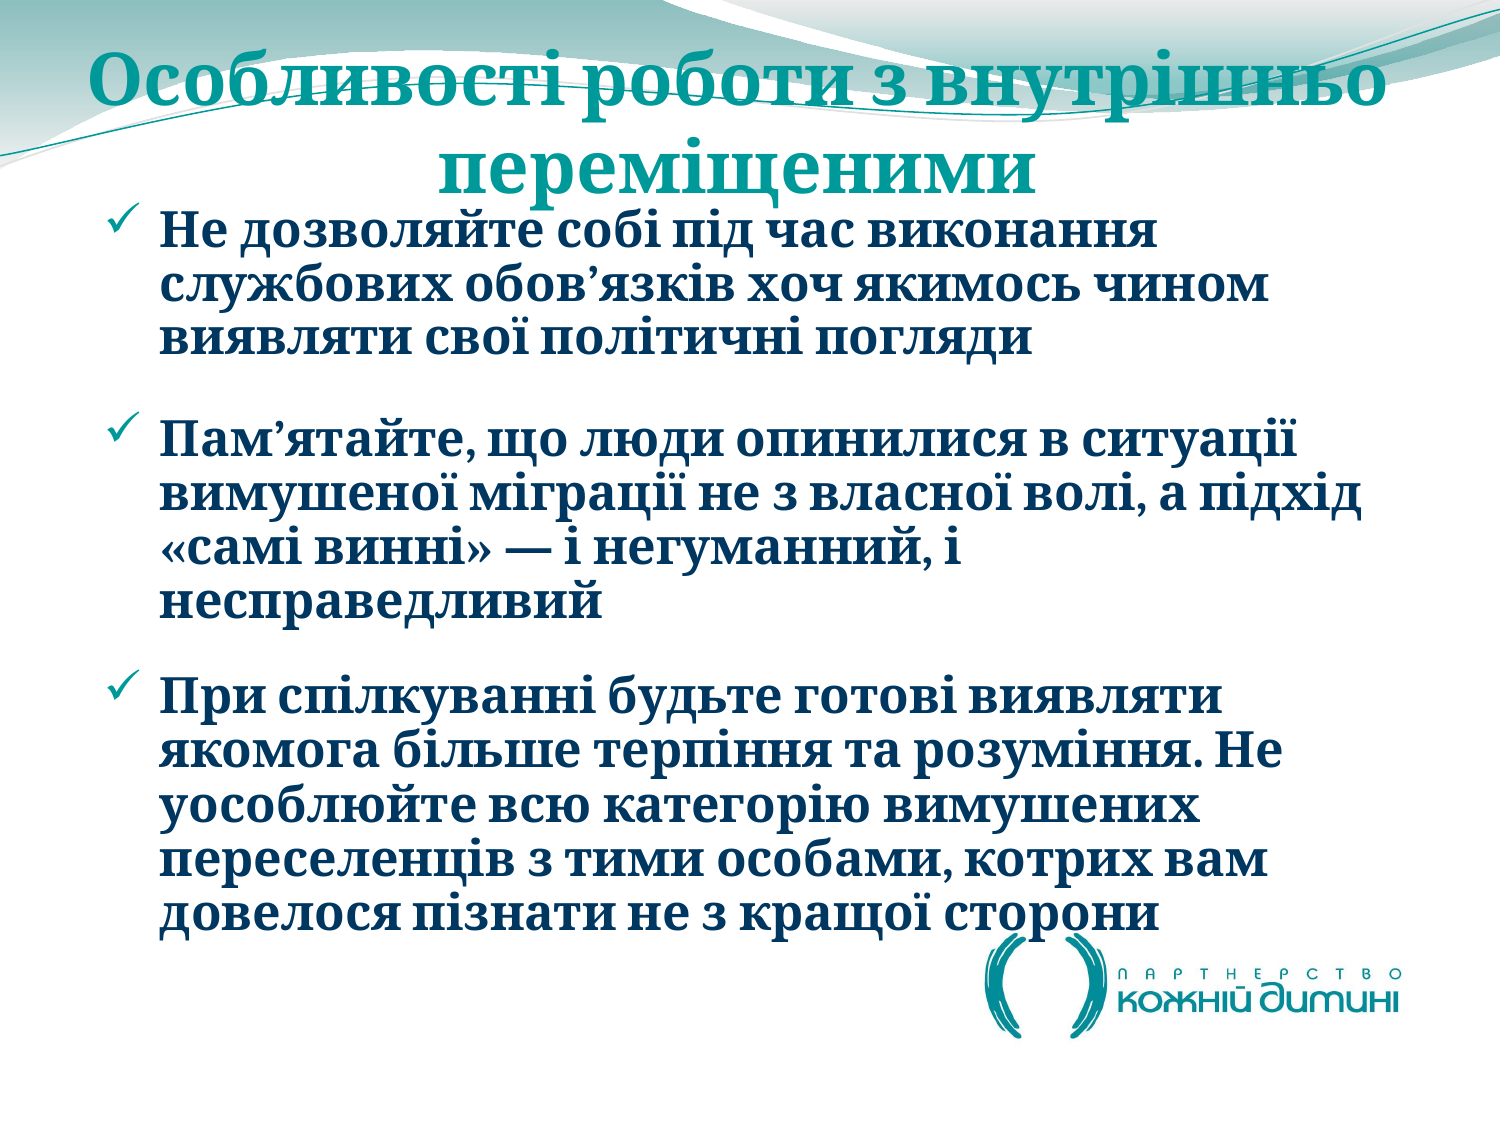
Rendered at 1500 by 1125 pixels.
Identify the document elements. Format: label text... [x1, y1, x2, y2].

picture [939, 893, 1441, 1083]
title Особливості роботи з внутрішньо переміщеними [40, 54, 1436, 209]
list Не дозволяйте собі під час виконання службових обов’язків хоч якимось чином виявляти свої політичні погляди Пам’ятайте, що люди опинилися в ситуації вимушеної міграції не з власної волі, а підхід «самі винні» — і негуманний, і несправедливий При спілкуванні будьте готові виявляти якомога більше терпіння та розуміння. Не уособлюйте всю категорію вимушених переселенців з тими особами, котрих вам довелося пізнати не з кращої сторони [88, 196, 1412, 953]
